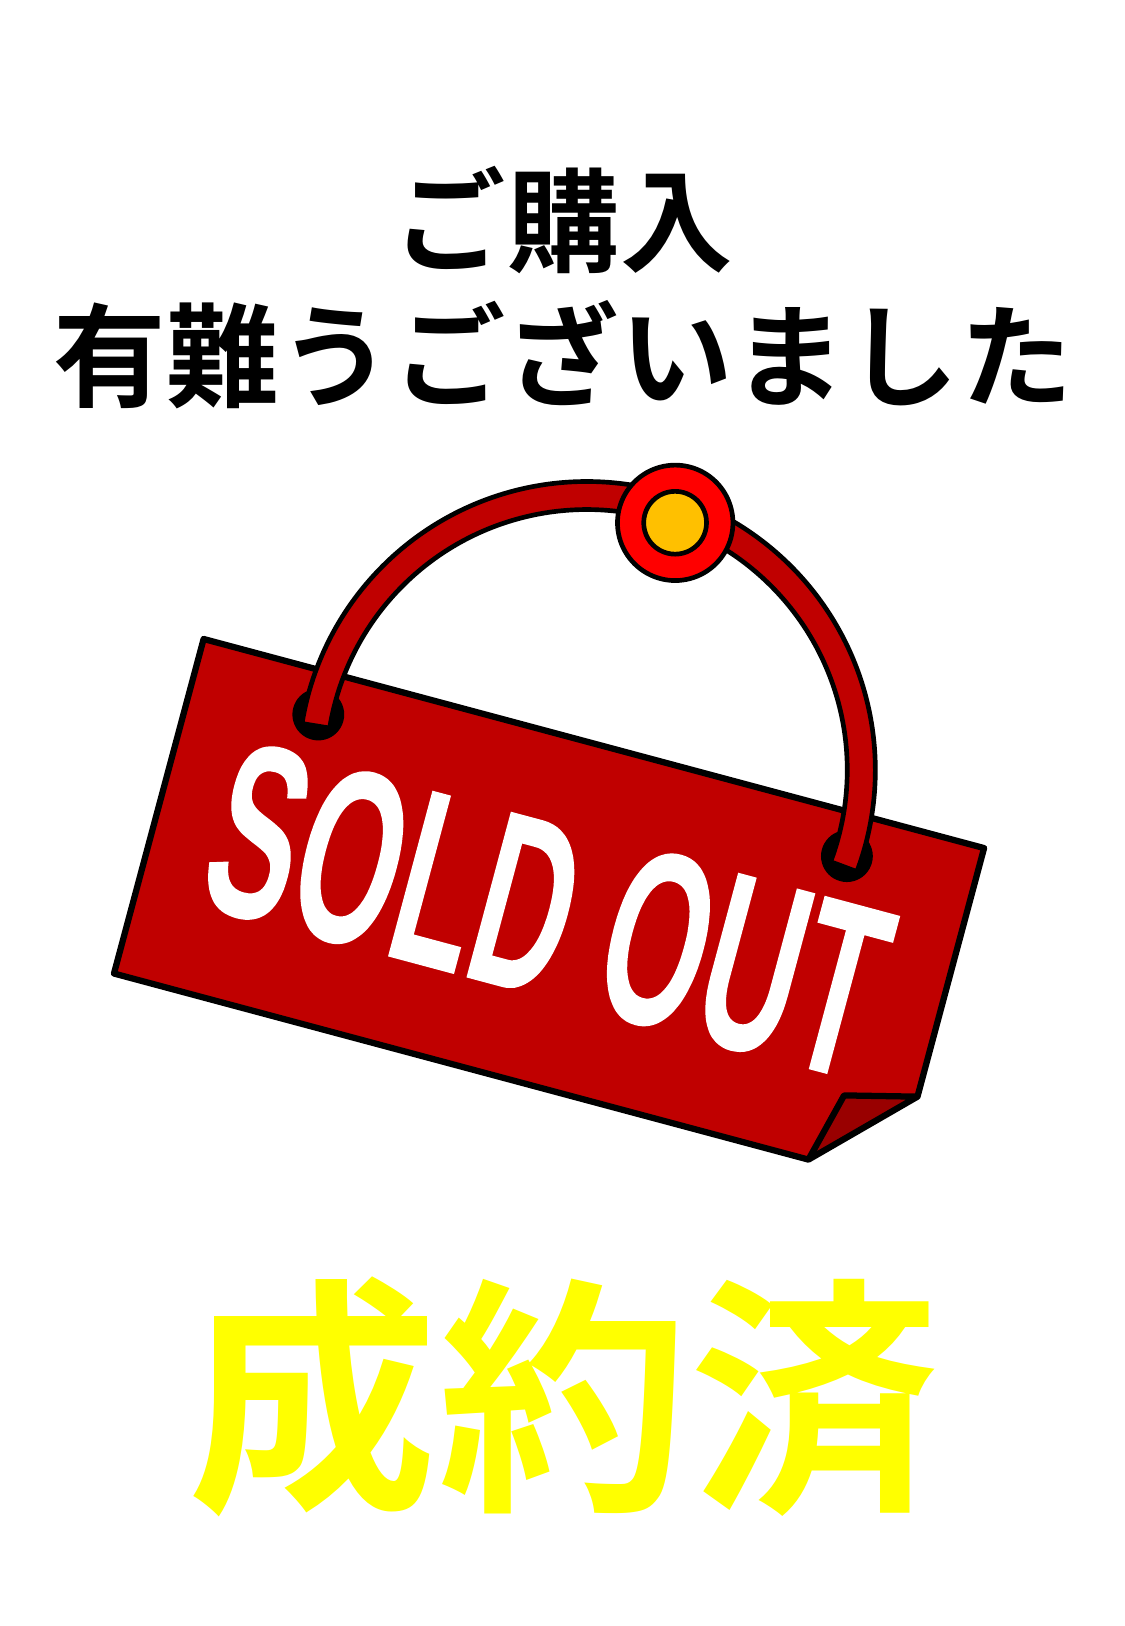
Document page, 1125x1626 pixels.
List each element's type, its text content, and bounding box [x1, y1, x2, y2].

text_box ご購入 有難うございました [23, 143, 1104, 429]
text_box 成約済 [23, 1234, 1104, 1550]
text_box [178, 464, 988, 1089]
